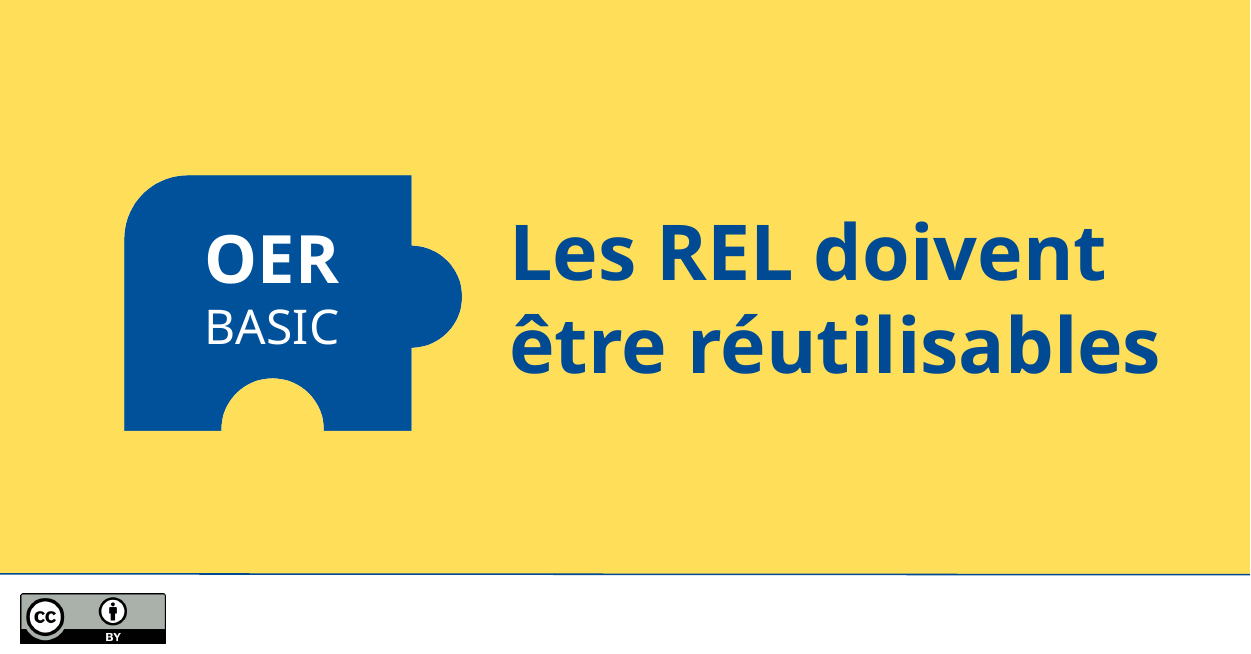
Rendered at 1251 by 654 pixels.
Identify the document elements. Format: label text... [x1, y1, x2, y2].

picture [20, 592, 166, 645]
text_box Les REL doivent être réutilisables [497, 191, 1202, 401]
text_box [0, 582, 1250, 654]
text_box OER BASIC [466, 202, 706, 370]
picture [124, 174, 462, 432]
